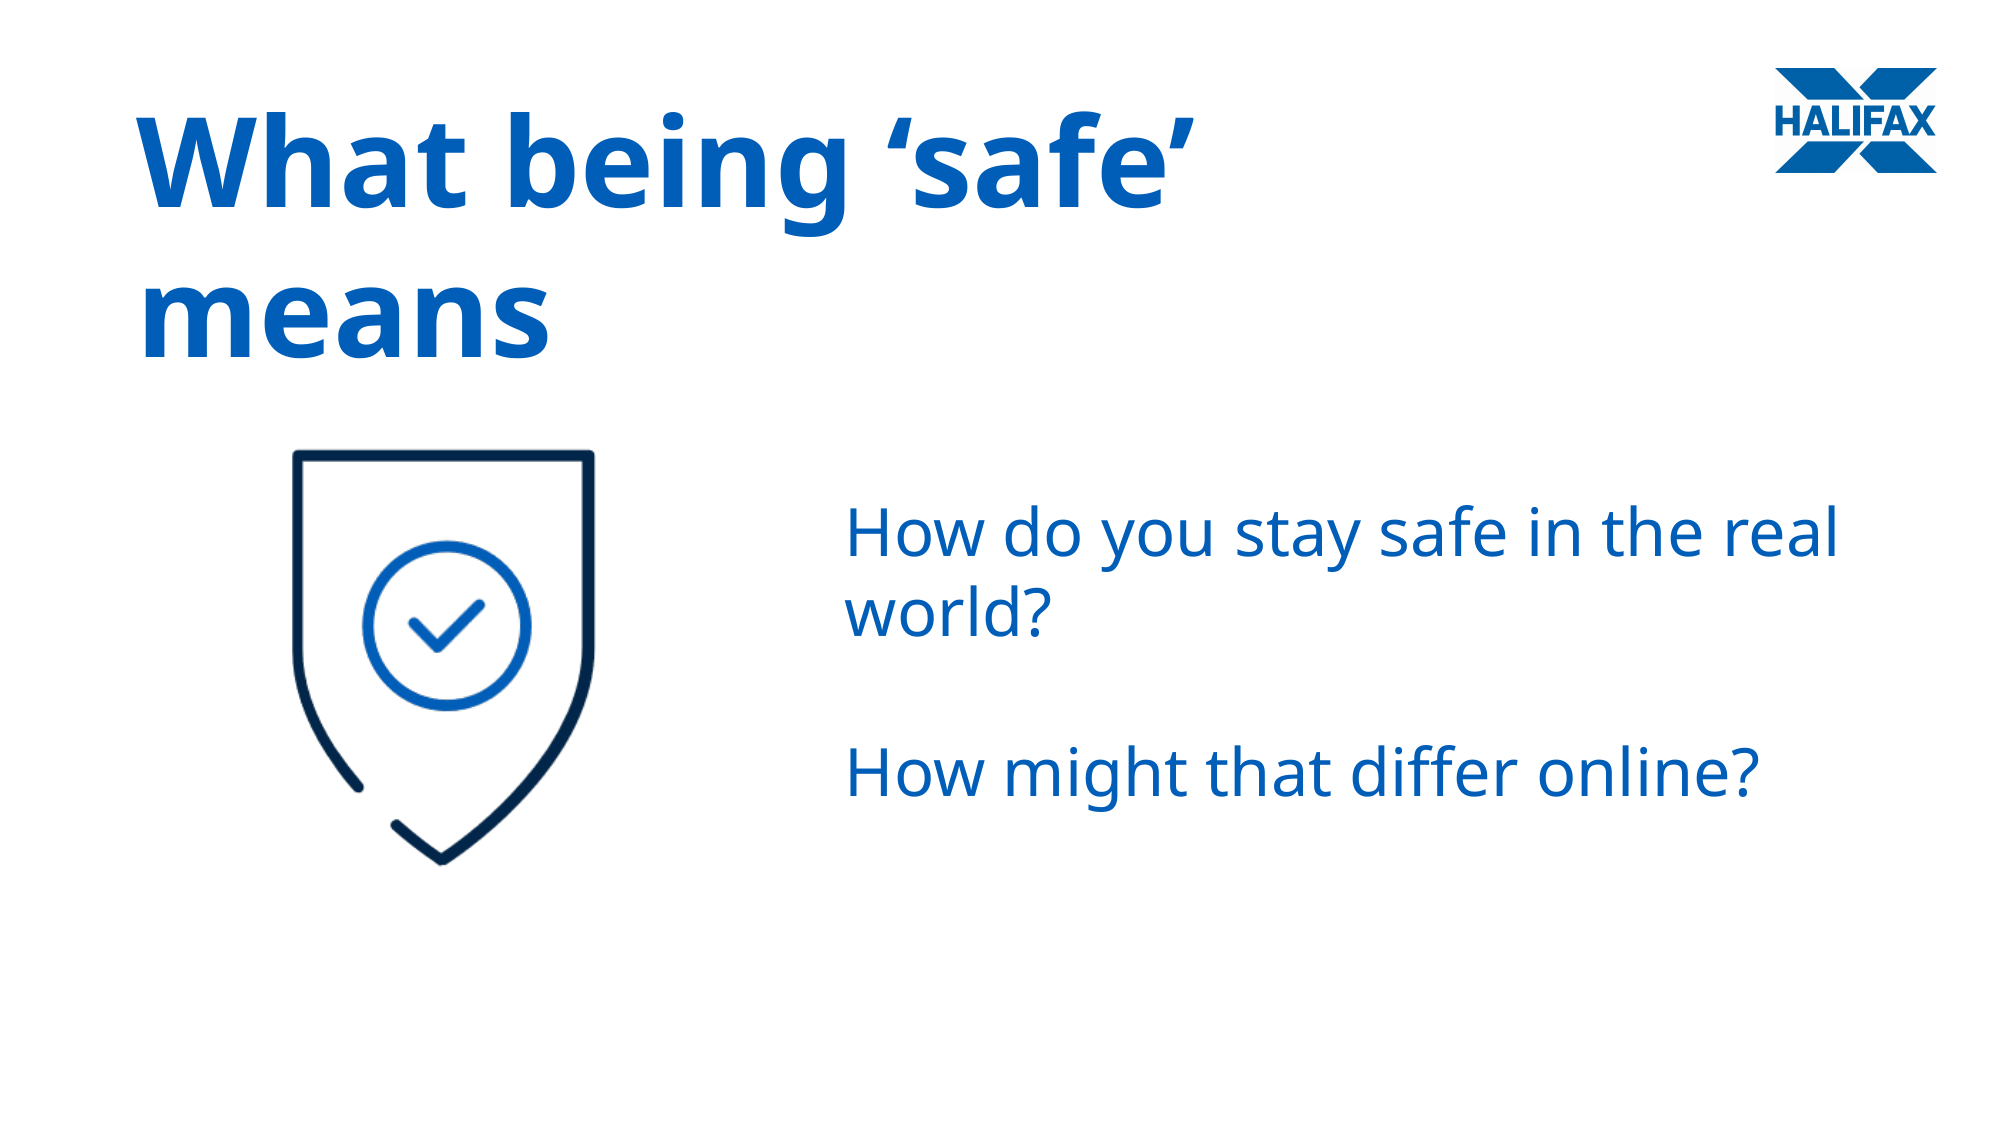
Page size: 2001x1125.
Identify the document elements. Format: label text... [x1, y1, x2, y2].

list How do you stay safe in the real world? How might that differ online? [830, 328, 1879, 972]
picture [121, 327, 764, 972]
list What being ‘safe’ means [121, 75, 1579, 221]
picture [1775, 68, 1937, 173]
